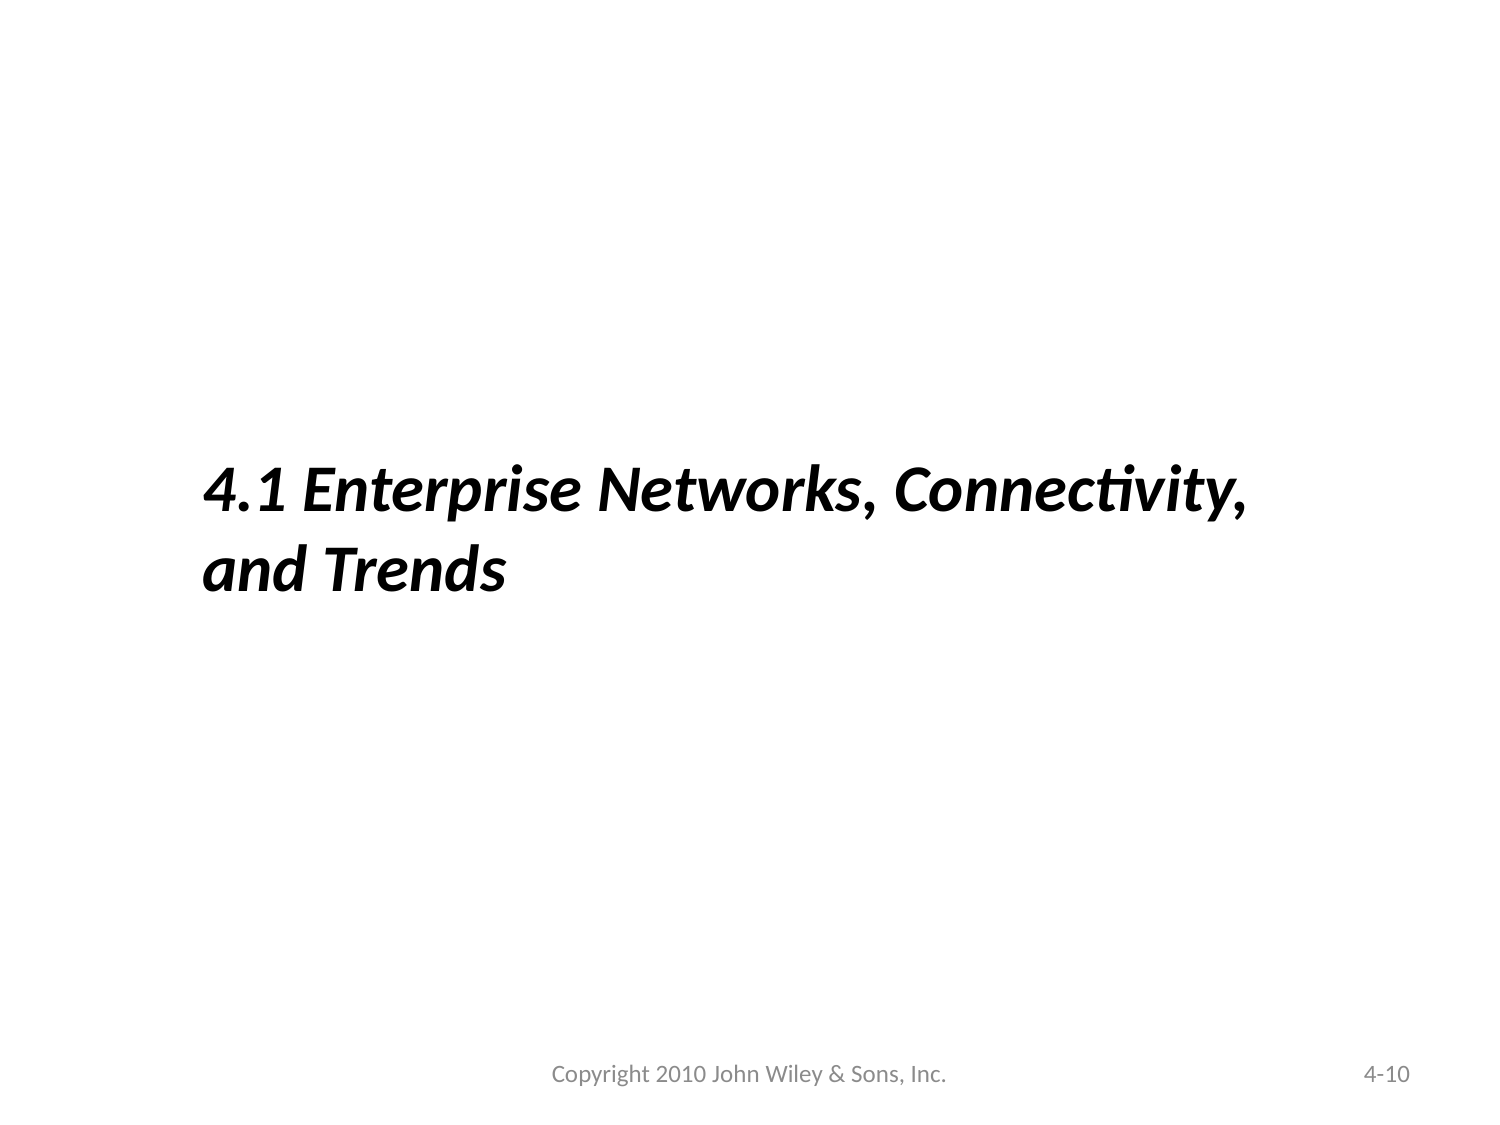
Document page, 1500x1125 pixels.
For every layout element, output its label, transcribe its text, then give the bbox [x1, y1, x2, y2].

footer Copyright 2010 John Wiley & Sons, Inc. [512, 1042, 988, 1103]
slide_number 4-10 [1074, 1042, 1425, 1103]
text_box 4.1 Enterprise Networks, Connectivity, and Trends [187, 437, 1325, 613]
